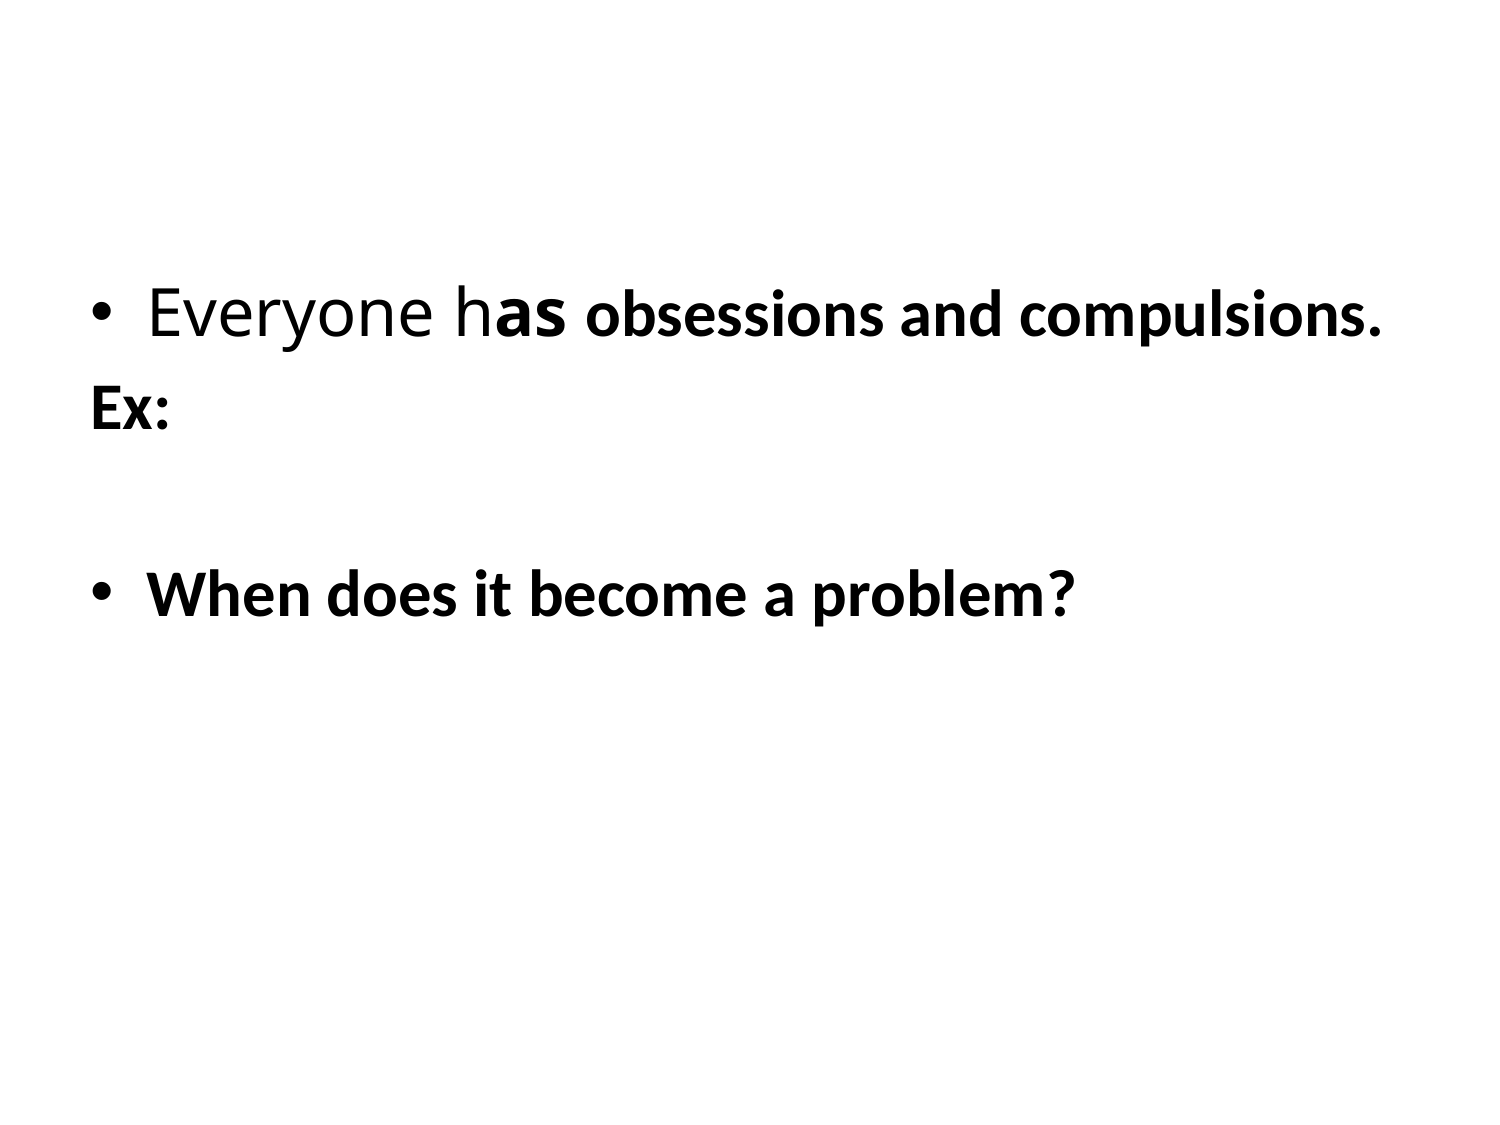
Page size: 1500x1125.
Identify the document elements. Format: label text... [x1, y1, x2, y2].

list Everyone has obsessions and compulsions. Ex: When does it become a problem? [75, 262, 1425, 1005]
